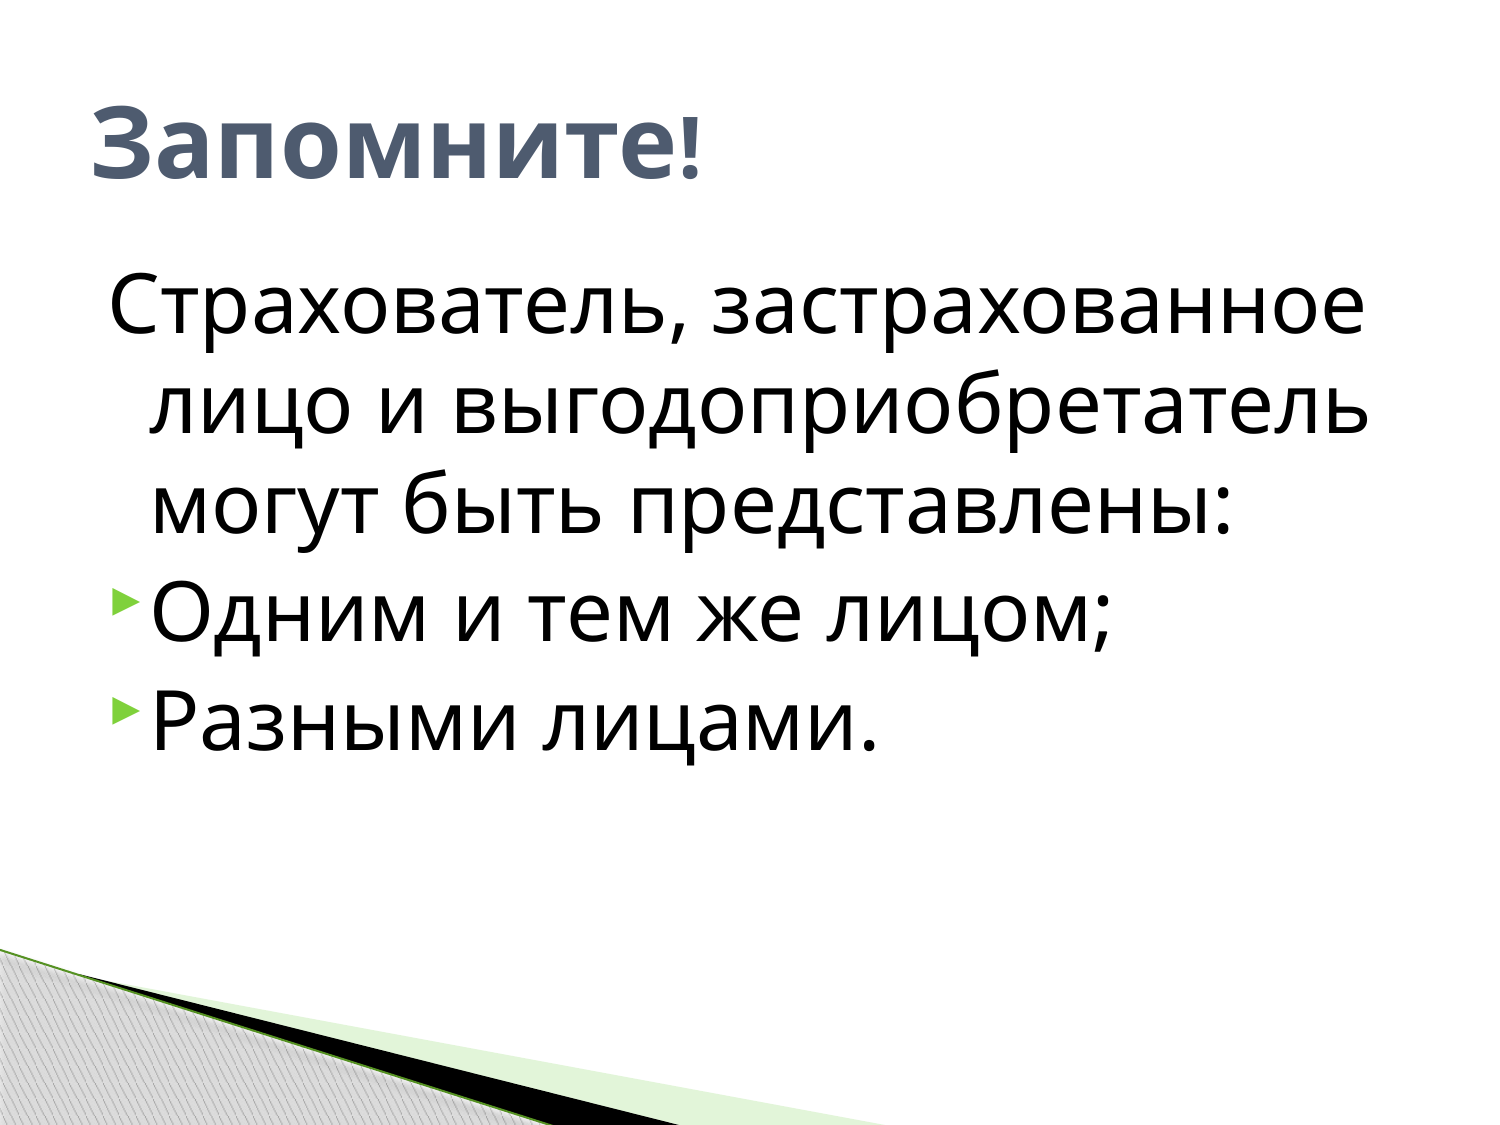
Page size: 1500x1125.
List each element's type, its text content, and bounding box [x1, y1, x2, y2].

title Запомните! [75, 45, 1425, 233]
list Страхователь, застрахованное лицо и выгодоприобретатель могут быть представлены: Одним и тем же лицом; Разными лицами. [75, 243, 1425, 986]
